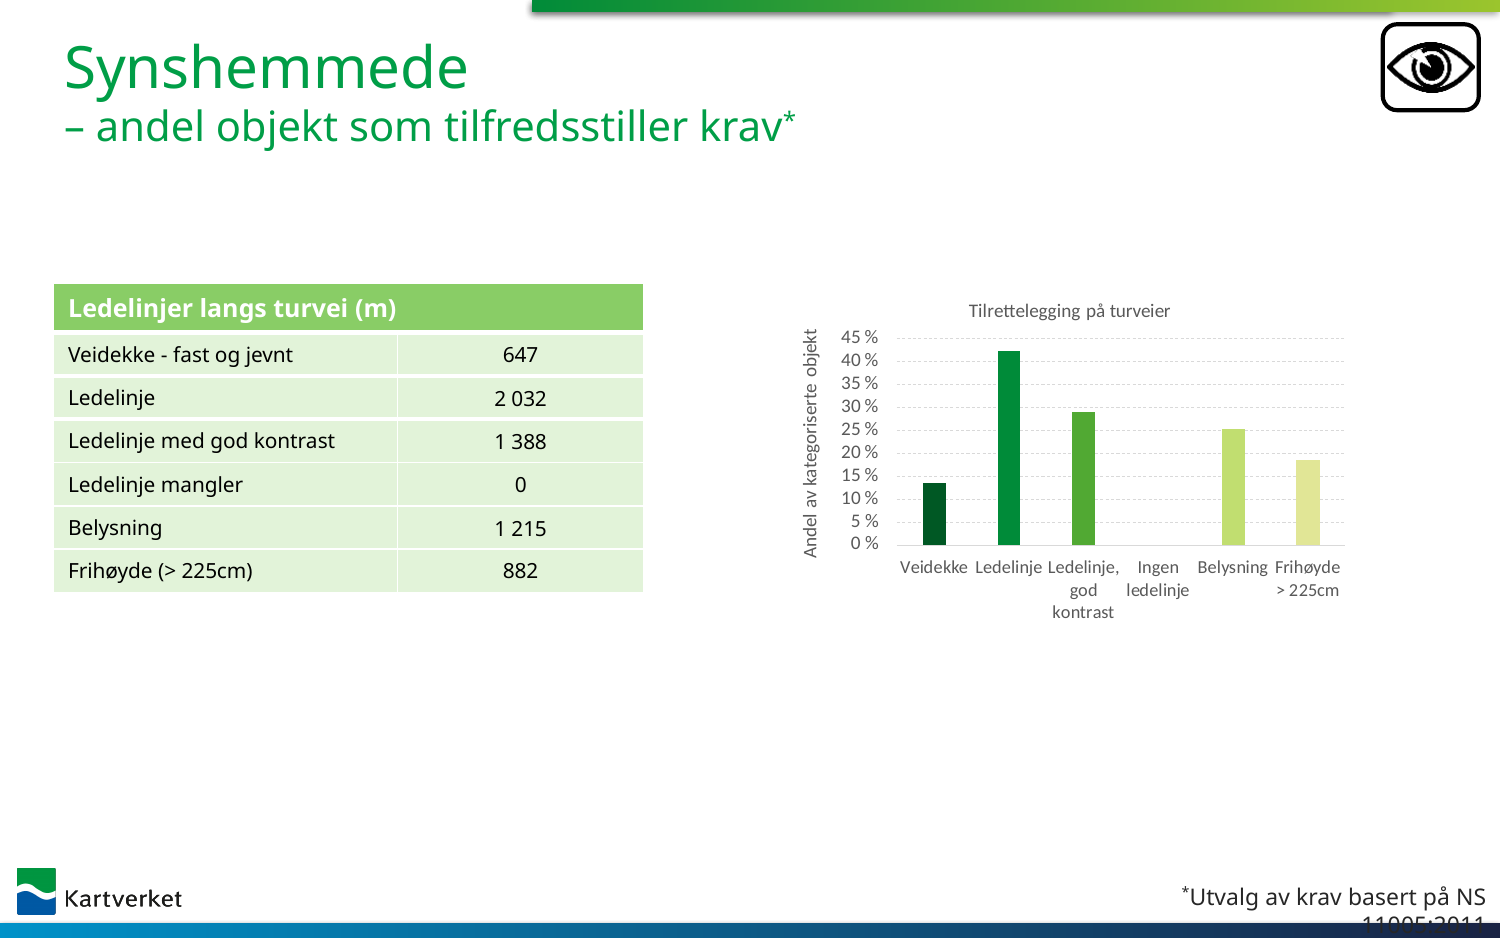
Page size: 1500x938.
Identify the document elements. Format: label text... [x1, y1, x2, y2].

table_cell Ledelinje mangler [54, 463, 397, 505]
table_cell Ledelinje med god kontrast [54, 421, 397, 462]
table_cell Veidekke - fast og jevnt [54, 335, 397, 374]
text_box *Utvalg av krav basert på NS 11005:2011 [1068, 873, 1500, 938]
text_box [1382, 24, 1480, 111]
table_cell 882 [398, 550, 643, 592]
text_box Synshemmede – andel objekt som tilfredsstiller krav* [49, 24, 1431, 158]
table_cell 1 388 [398, 421, 643, 462]
table_cell Ledelinje [54, 378, 397, 417]
table_cell 1 215 [398, 507, 643, 548]
table_cell Belysning [54, 507, 397, 548]
table_cell 0 [398, 463, 643, 505]
table_cell 2 032 [398, 378, 643, 417]
table_cell 647 [398, 335, 643, 374]
picture [791, 291, 1348, 630]
table_cell Frihøyde (> 225cm) [54, 550, 397, 592]
table_header Ledelinjer langs turvei (m) [54, 284, 643, 330]
